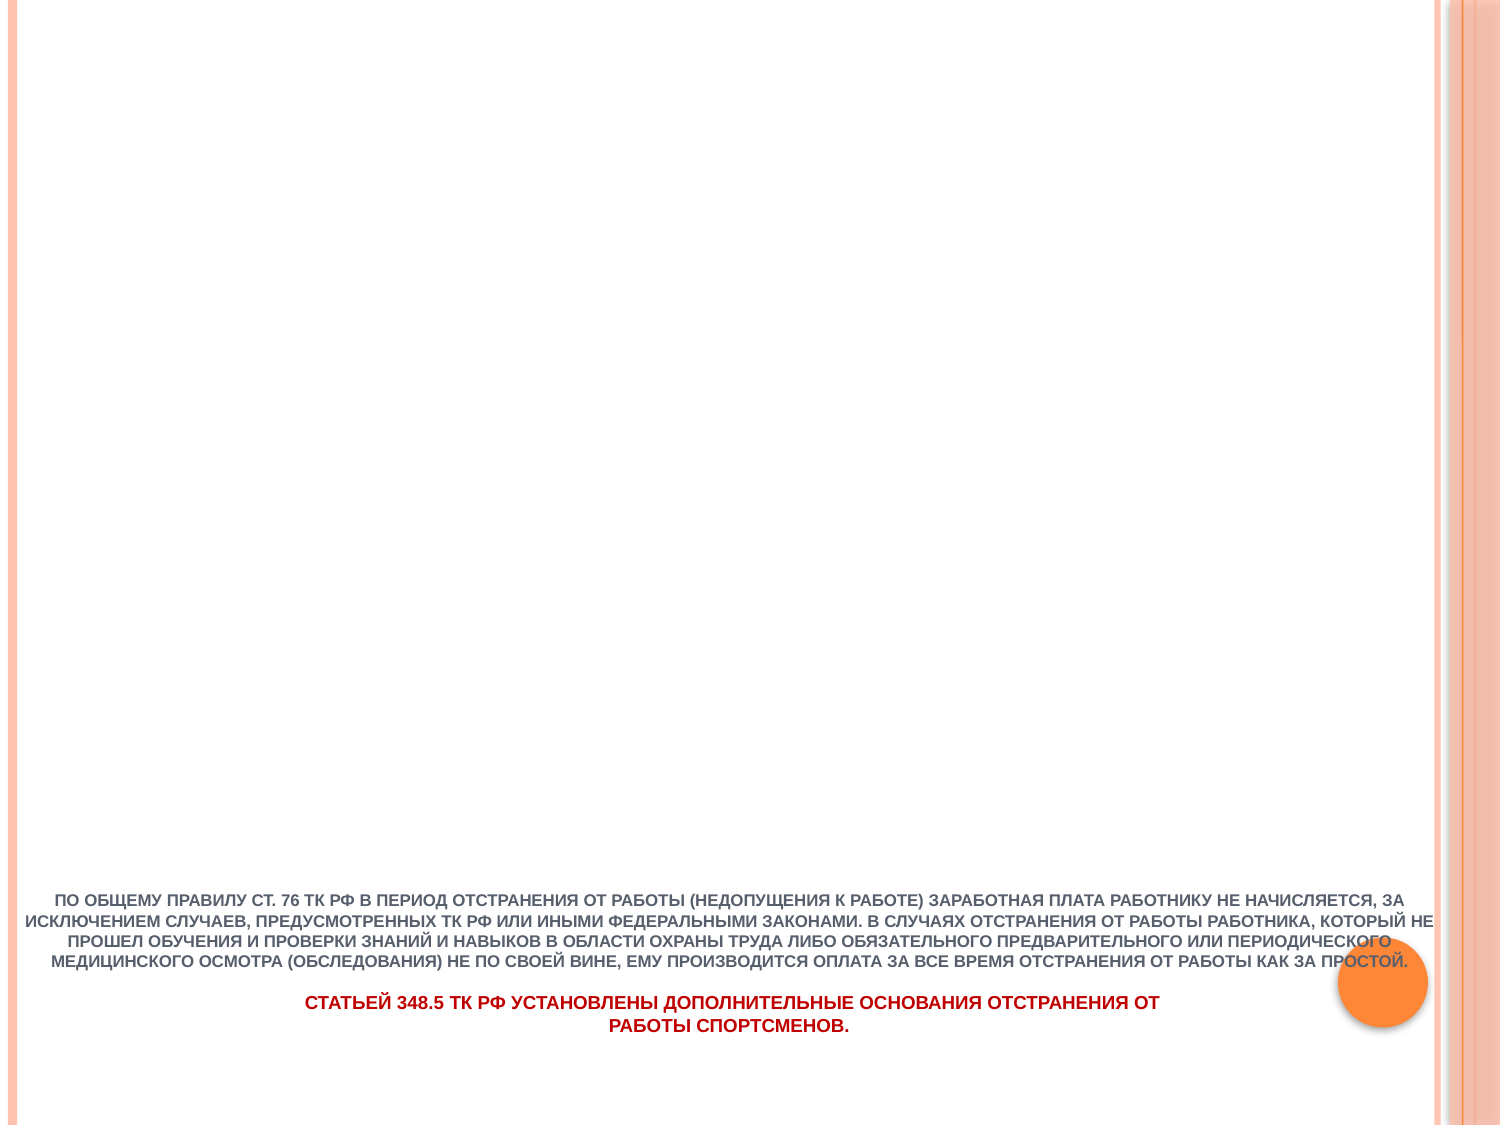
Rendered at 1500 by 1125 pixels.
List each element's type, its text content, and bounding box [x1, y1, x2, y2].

title По общему правилу ст. 76 ТК РФ в период отстранения от работы (недопущения к работе) заработная плата работнику не начисляется, за исключением случаев, предусмотренных ТК РФ или иными федеральными законами. В случаях отстранения от работы работника, который не прошел обучения и проверки знаний и навыков в области охраны труда либо обязательного предварительного или периодического медицинского осмотра (обследования) не по своей вине, ему производится оплата за все время отстранения от работы как за простой. Статьей 348.5 ТК РФ установлены дополнительные основания отстранения от работы спортсменов. [0, 822, 1459, 1066]
